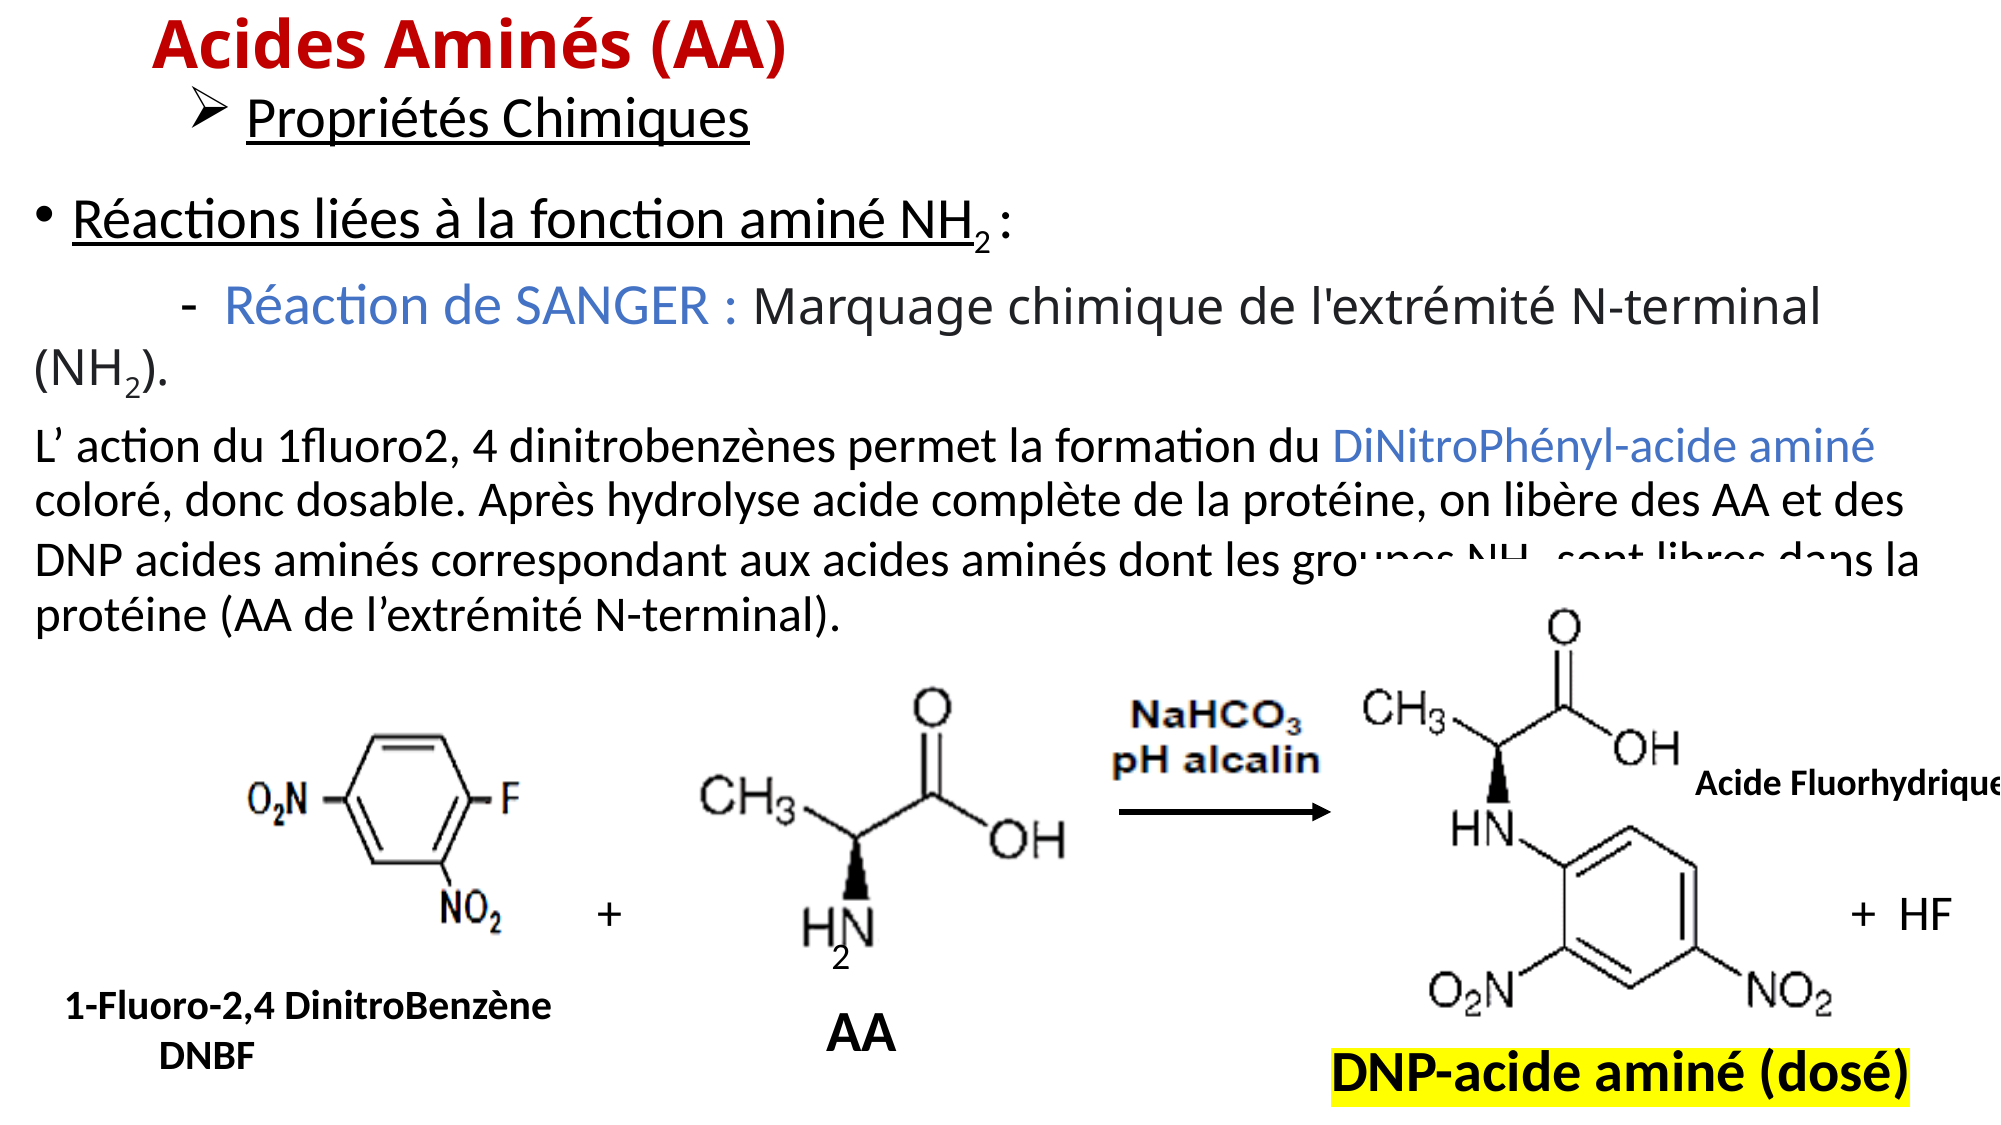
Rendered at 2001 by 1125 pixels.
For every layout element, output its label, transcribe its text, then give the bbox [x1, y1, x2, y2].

text_box DNP-acide aminé (dosé) [1316, 1026, 1951, 1111]
text_box Acides Aminés (AA) [137, 0, 1863, 95]
text_box Propriétés Chimiques [171, 79, 1897, 174]
picture [230, 683, 566, 1067]
text_box 1-Fluoro-2,4 DinitroBenzène DNBF [49, 970, 640, 1085]
text_box Réactions liées à la fonction aminé NH2 : - Réaction de SANGER : Marquage chimique de l'extrémité N-terminal (NH2). L’ action du 1fluoro2, 4 dinitrobenzènes permet la formation du DiNitroPhényl-acide aminé coloré, donc dosable. Après hydrolyse acide complète de la protéine, on libère des AA et des DNP acides aminés correspondant aux acides aminés dont les groupes NH2 sont libres dans la protéine (AA de l’extrémité N-terminal). + + + HF [19, 174, 1981, 1119]
picture [698, 672, 1332, 951]
text_box AA [811, 985, 938, 1070]
picture [1360, 559, 1838, 1064]
text_box Acide Fluorhydrique [1838, 750, 2000, 811]
text_box 2 [816, 951, 900, 985]
